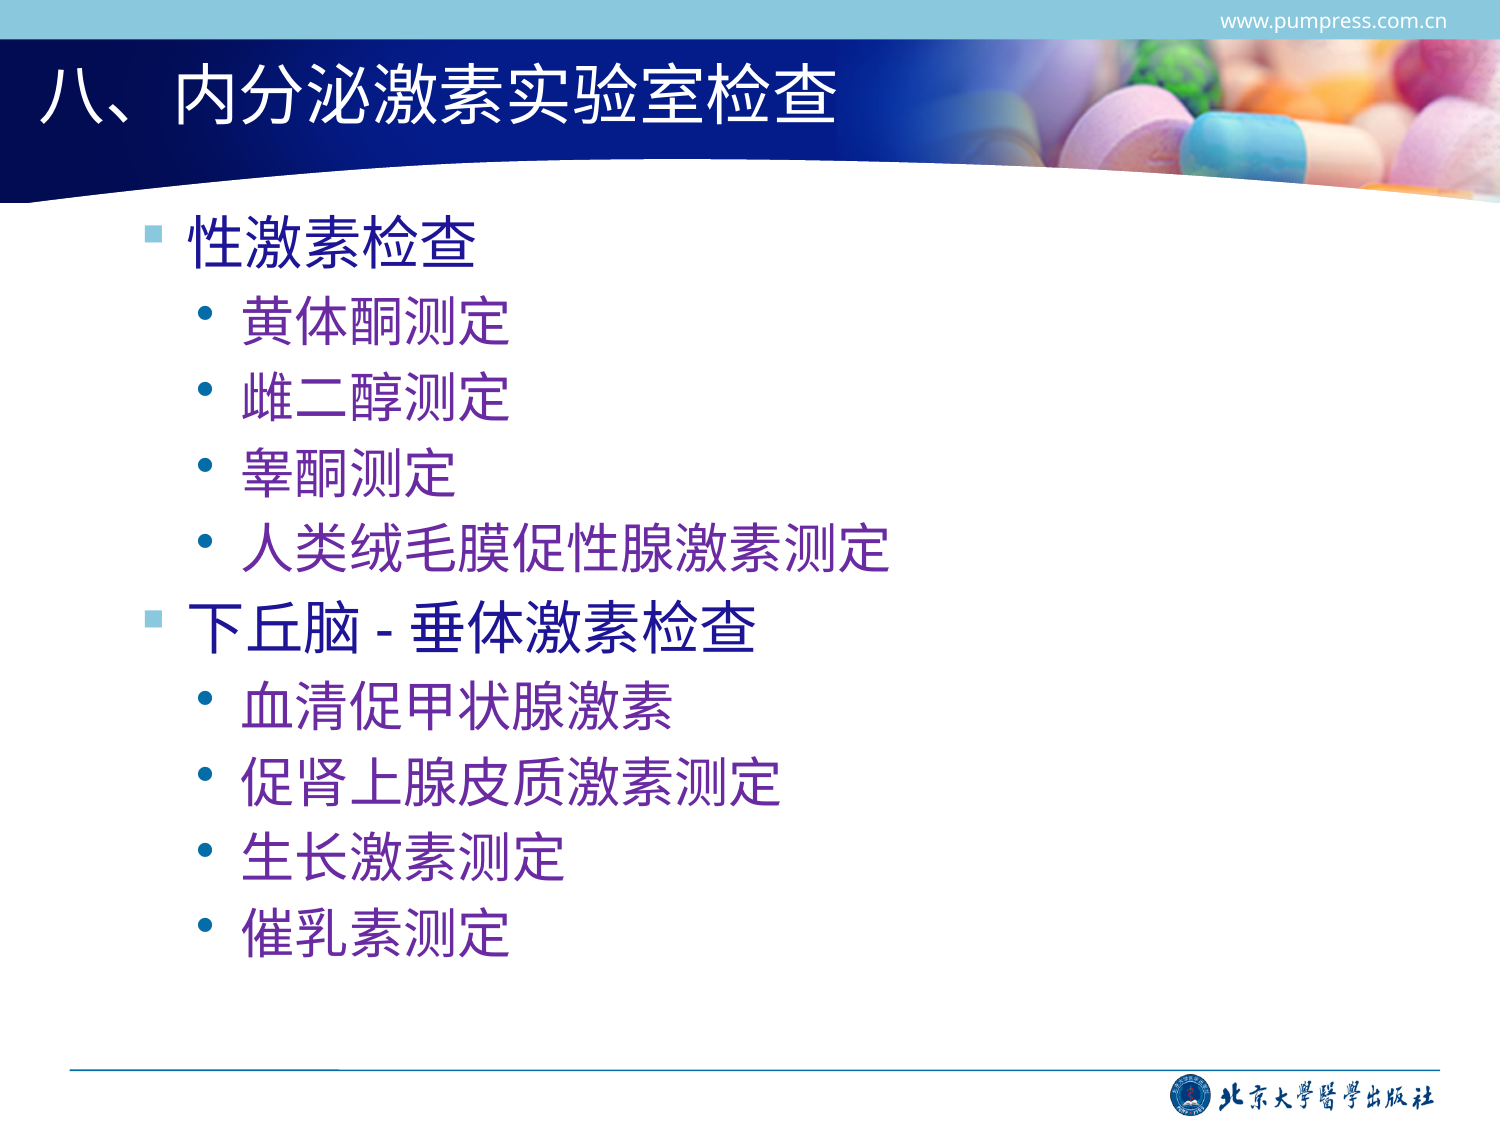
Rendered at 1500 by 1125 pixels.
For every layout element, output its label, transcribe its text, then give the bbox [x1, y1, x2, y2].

slide_number www.pumpress.com.cn [1024, 0, 1463, 38]
title 八、内分泌激素实验室检查 [23, 46, 1349, 140]
picture [1170, 1074, 1436, 1118]
list 性激素检查 黄体酮测定 雌二醇测定 睾酮测定 人类绒毛膜促性腺激素测定 下丘脑-垂体激素检查 血清促甲状腺激素 促肾上腺皮质激素测定 生长激素测定 催乳素测定 [49, 198, 1463, 1026]
picture [0, 40, 1500, 203]
